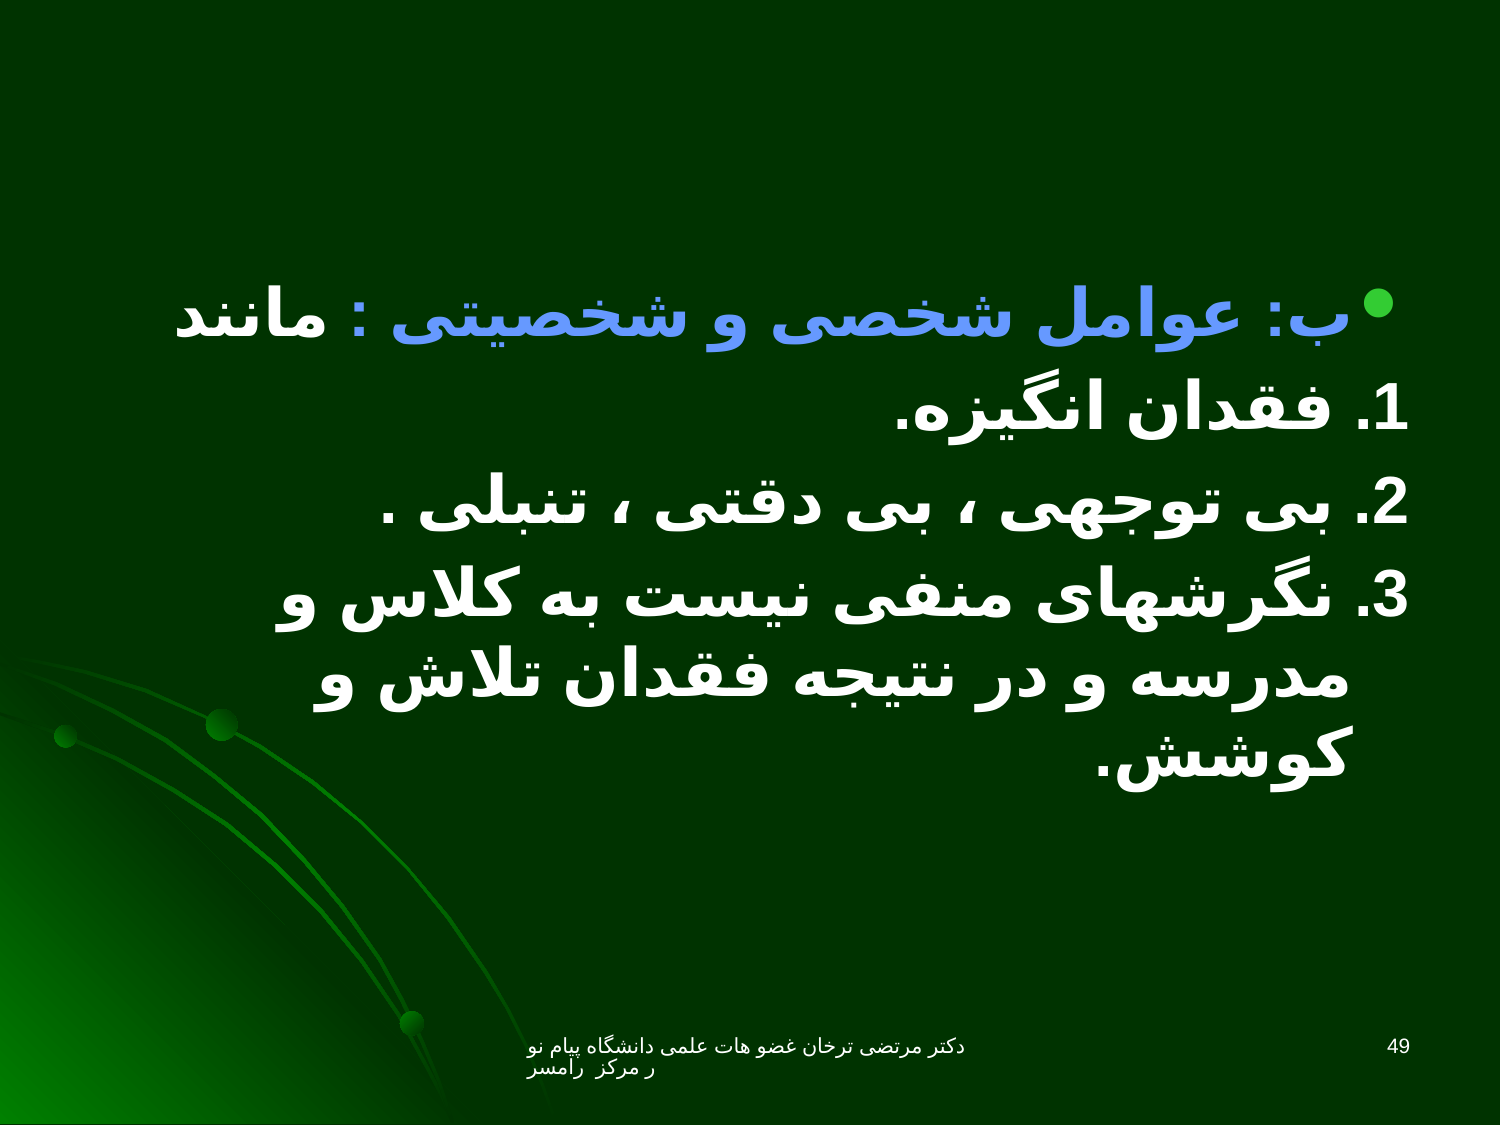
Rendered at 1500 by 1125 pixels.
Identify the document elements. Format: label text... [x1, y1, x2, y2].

slide_number 49 [1074, 1024, 1426, 1101]
list ب: عوامل شخصی و شخصیتی : مانند 1. فقدان انگیزه. 2. بی توجهی ، بی دقتی ، تنبلی . 3. نگرشهای منفی نیست به کلاس و مدرسه و در نتیجه فقدان تلاش و کوشش. [74, 262, 1426, 1006]
footer دکتر مرتضی ترخان غضو هات علمی دانشگاه پیام نور مرکز رامسر [512, 1024, 988, 1101]
